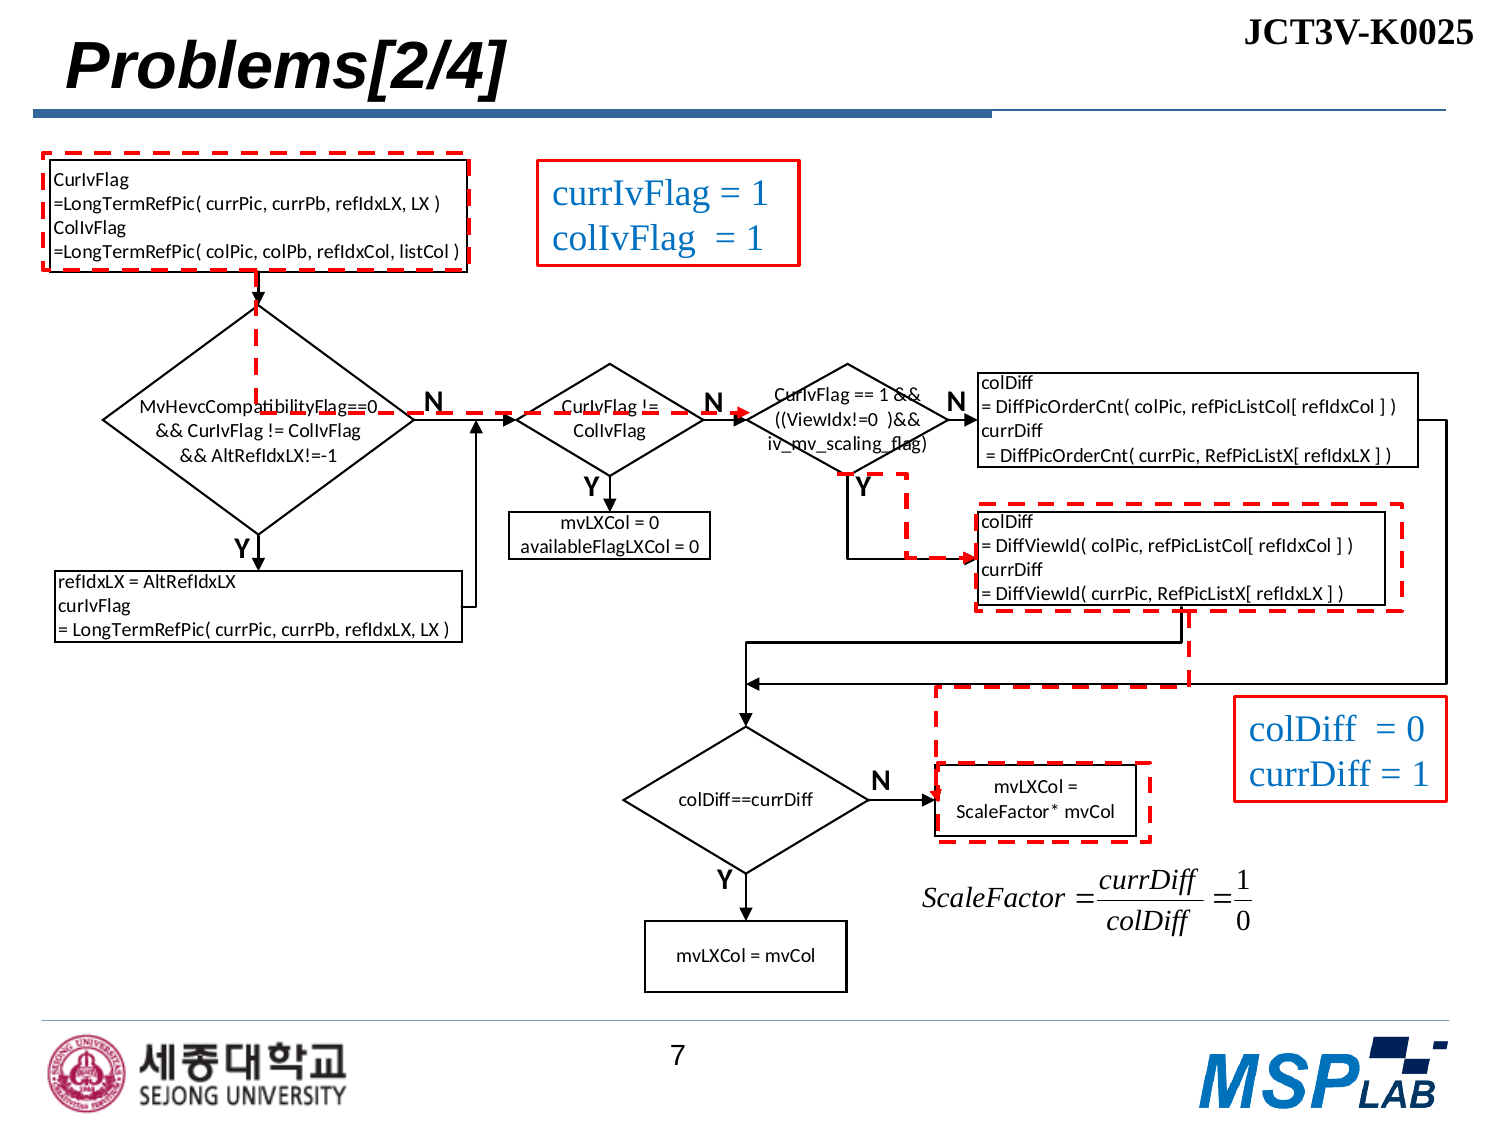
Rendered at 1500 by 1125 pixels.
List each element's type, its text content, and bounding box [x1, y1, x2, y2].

picture [41, 1030, 353, 1118]
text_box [836, 473, 976, 558]
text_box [431, 94, 575, 589]
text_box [916, 861, 1260, 943]
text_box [967, 581, 1160, 833]
title Problems[2/4] [50, 14, 1433, 110]
picture [41, 156, 1449, 994]
text_box [41, 151, 426, 156]
picture [1197, 1034, 1454, 1113]
